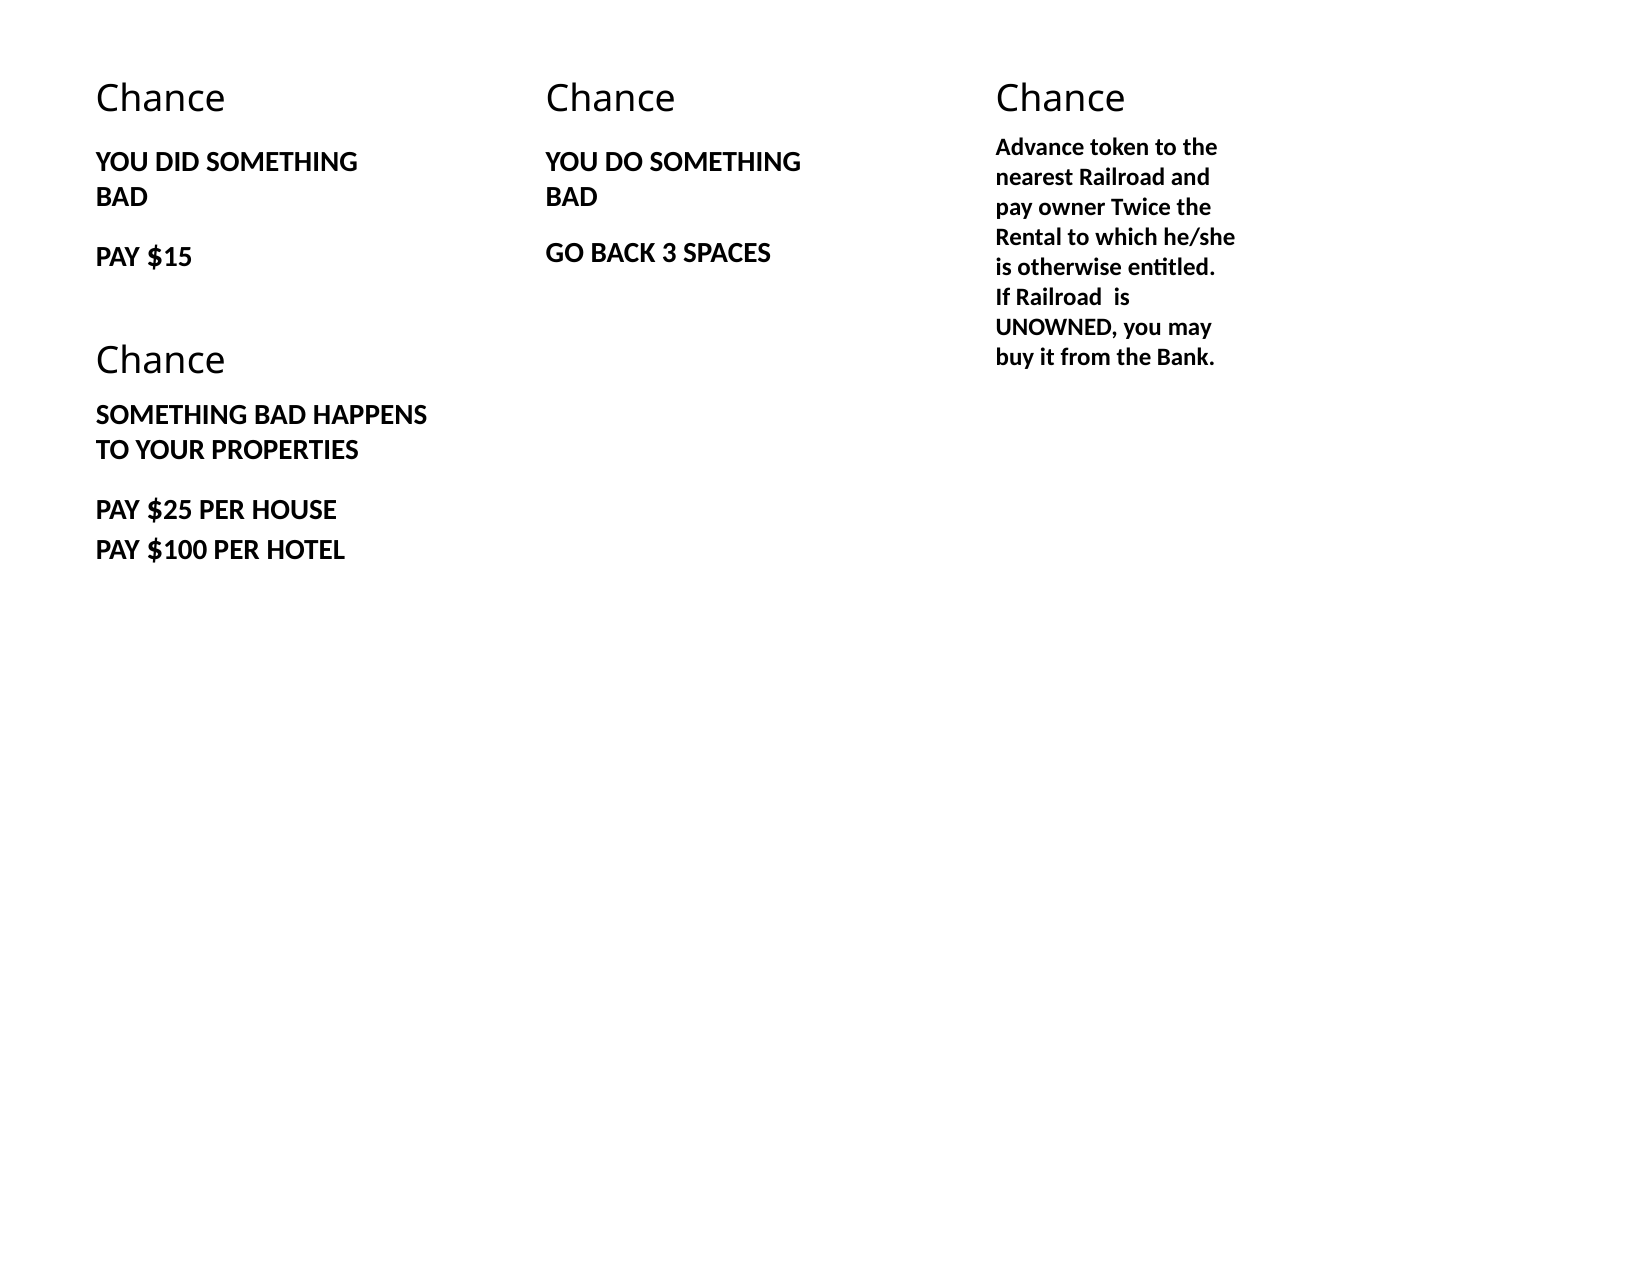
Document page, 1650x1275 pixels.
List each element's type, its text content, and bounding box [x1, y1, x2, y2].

text_box [966, 67, 1416, 331]
text_box [516, 67, 966, 331]
text_box Chance [89, 67, 449, 124]
text_box SOMETHING BAD HAPPENS TO YOUR PROPERTIES PAY $25 PER HOUSE PAY $100 PER HOTEL [89, 389, 436, 564]
text_box Chance [989, 67, 1349, 124]
text_box YOU DO SOMETHING BAD GO BACK 3 SPACES [539, 136, 862, 278]
text_box Advance token to the nearest Railroad and pay owner Twice the Rental to which he/she is otherwise entitled. If Railroad is UNOWNED, you may buy it from the Bank. [989, 124, 1254, 323]
text_box Chance [89, 331, 449, 388]
text_box Chance [539, 67, 899, 124]
text_box [66, 67, 516, 331]
text_box YOU DID SOMETHING BAD PAY $15 [89, 136, 386, 276]
text_box [66, 331, 516, 593]
